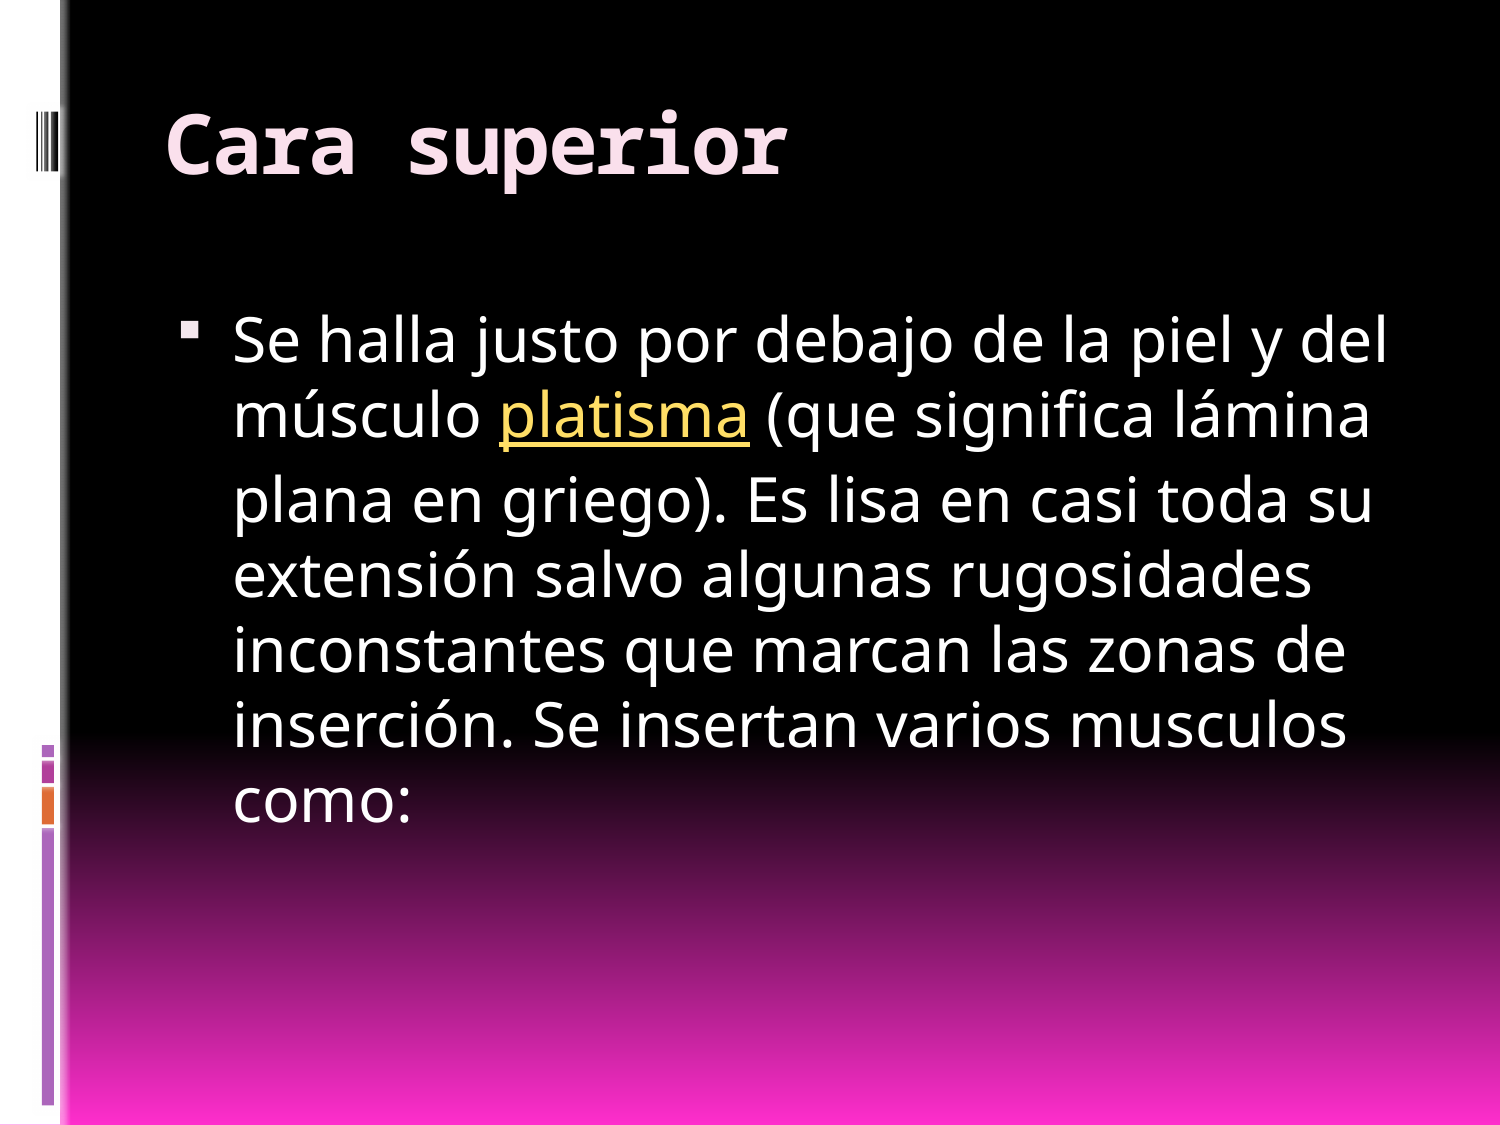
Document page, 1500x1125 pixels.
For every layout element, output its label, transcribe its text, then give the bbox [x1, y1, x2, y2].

list Se halla justo por debajo de la piel y del músculo platisma (que significa lámina plana en griego). Es lisa en casi toda su extensión salvo algunas rugosidades inconstantes que marcan las zonas de inserción. Se insertan varios musculos como: [150, 292, 1425, 1043]
title Cara superior [150, 83, 1425, 234]
